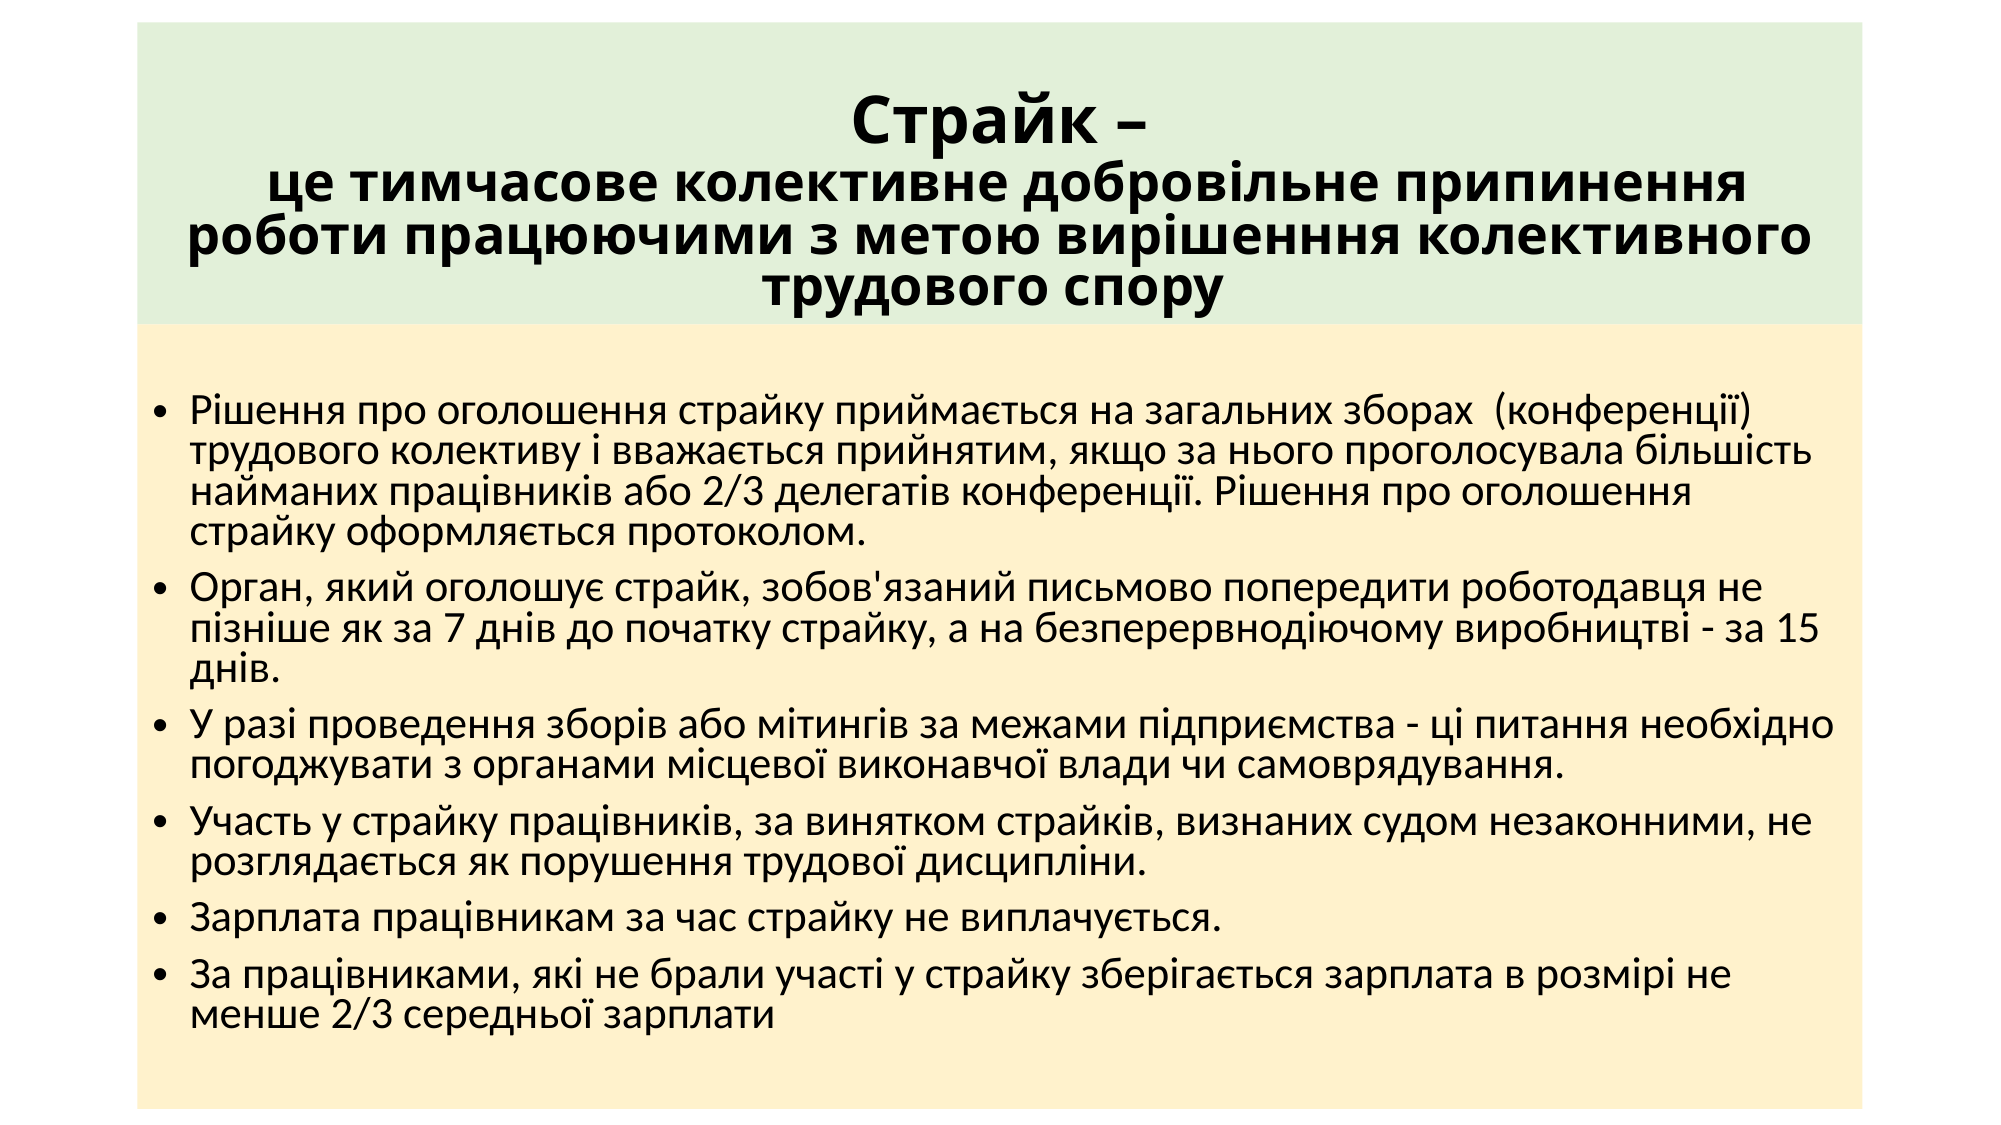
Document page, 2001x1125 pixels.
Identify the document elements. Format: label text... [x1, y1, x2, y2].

title Страйк – це тимчасове колективне добровільне припинення роботи працюючими з метою вирішенння колективного трудового спору [137, 22, 1863, 324]
list Рішення про оголошення страйку приймається на загальних зборах (конференції) трудового колективу і вважається прийнятим, якщо за нього проголосувала більшість найманих працівників або 2/3 делегатів конференції. Рішення про оголошення страйку оформляється протоколом. Орган, який оголошує страйк, зобов'язаний письмово попередити роботодавця не пізніше як за 7 днів до початку страйку, а на безперервнодіючому виробництві - за 15 днів. У разі проведення зборів або мітингів за межами підприємства - ці питання необхідно погоджувати з органами місцевої виконавчої влади чи самоврядування. Участь у страйку працівників, за винятком страйків, визнаних судом незаконними, не розглядається як порушення трудової дисципліни. Зарплата працівникам за час страйку не виплачується. За працівниками, які не брали участі у страйку зберігається зарплата в розмірі не менше 2/3 середньої зарплати [137, 324, 1863, 1109]
